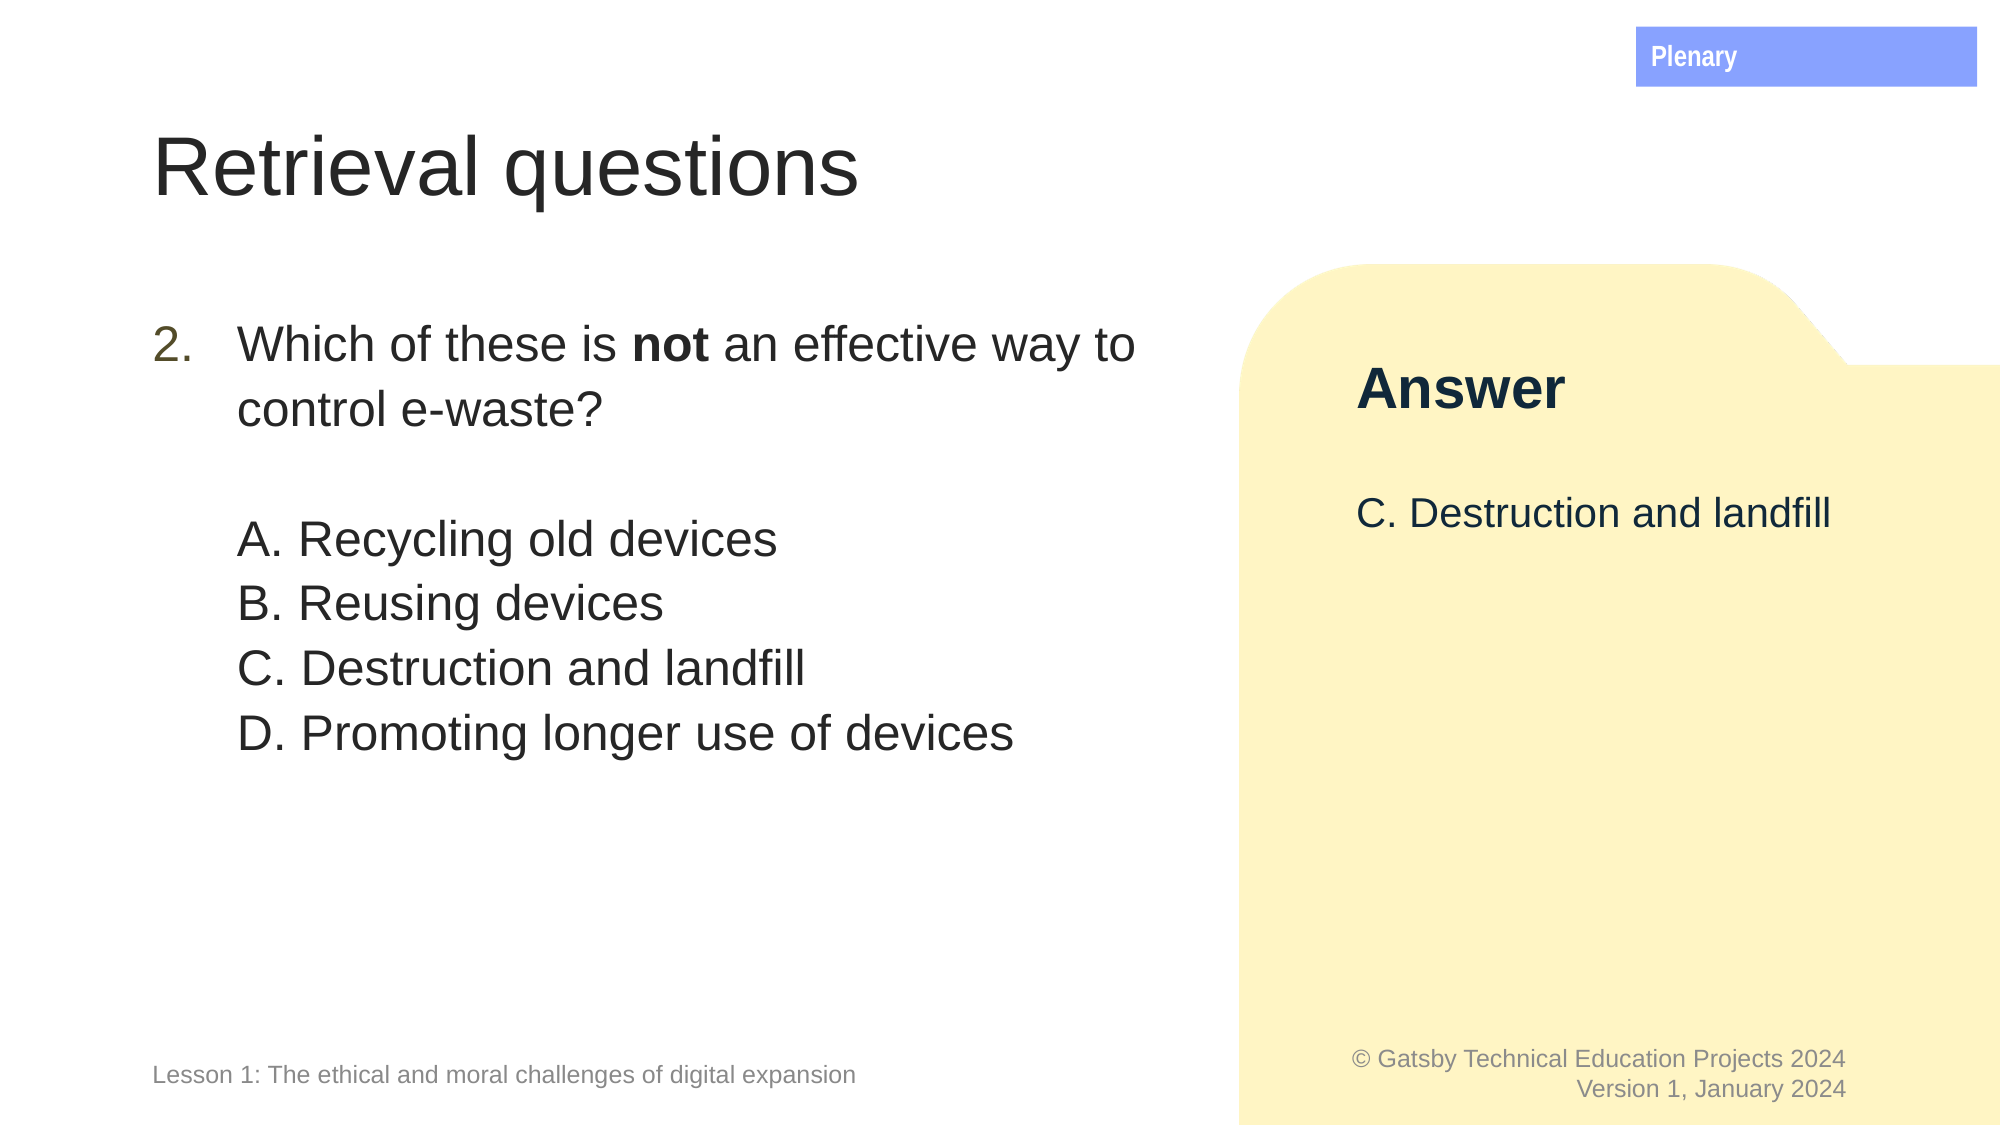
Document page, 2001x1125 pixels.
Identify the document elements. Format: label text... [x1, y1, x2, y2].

list Plenary [1636, 26, 1978, 87]
title Retrieval questions [137, 59, 1863, 278]
picture [1239, 264, 2000, 1125]
list Which of these is not an effective way to control e-waste? A. Recycling old devices B. Reusing devices C. Destruction and landfill D. Promoting longer use of devices [137, 299, 1188, 1014]
list C. Destruction and landfill [1341, 474, 1917, 1014]
list Lesson 1: The ethical and moral challenges of digital expansion [137, 1042, 906, 1103]
list Answer [1341, 337, 1783, 440]
